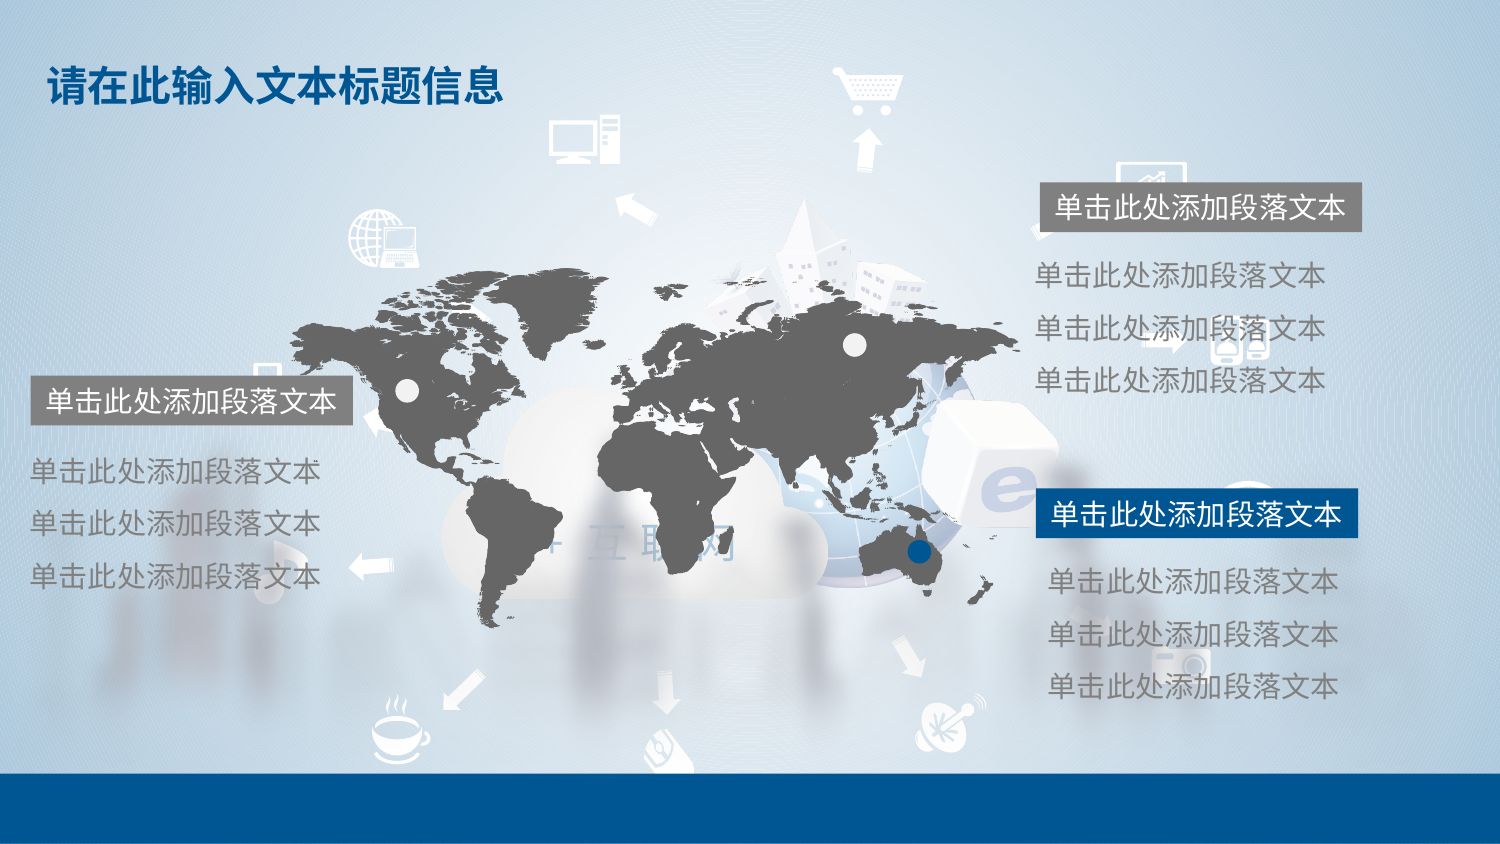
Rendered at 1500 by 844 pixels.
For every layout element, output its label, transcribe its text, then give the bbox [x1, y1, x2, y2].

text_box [288, 267, 1022, 630]
text_box 单击此处添加段落文本单击此处添加段落文本单击此处添加段落文本 [997, 232, 1342, 405]
text_box 单击此处添加段落文本 [1035, 488, 1359, 539]
text_box 单击此处添加段落文本单击此处添加段落文本单击此处添加段落文本 [0, 428, 283, 601]
text_box 单击此处添加段落文本 [1039, 182, 1363, 233]
text_box 单击此处添加段落文本 [30, 375, 283, 426]
text_box 单击此处添加段落文本单击此处添加段落文本单击此处添加段落文本 [1011, 538, 1355, 711]
